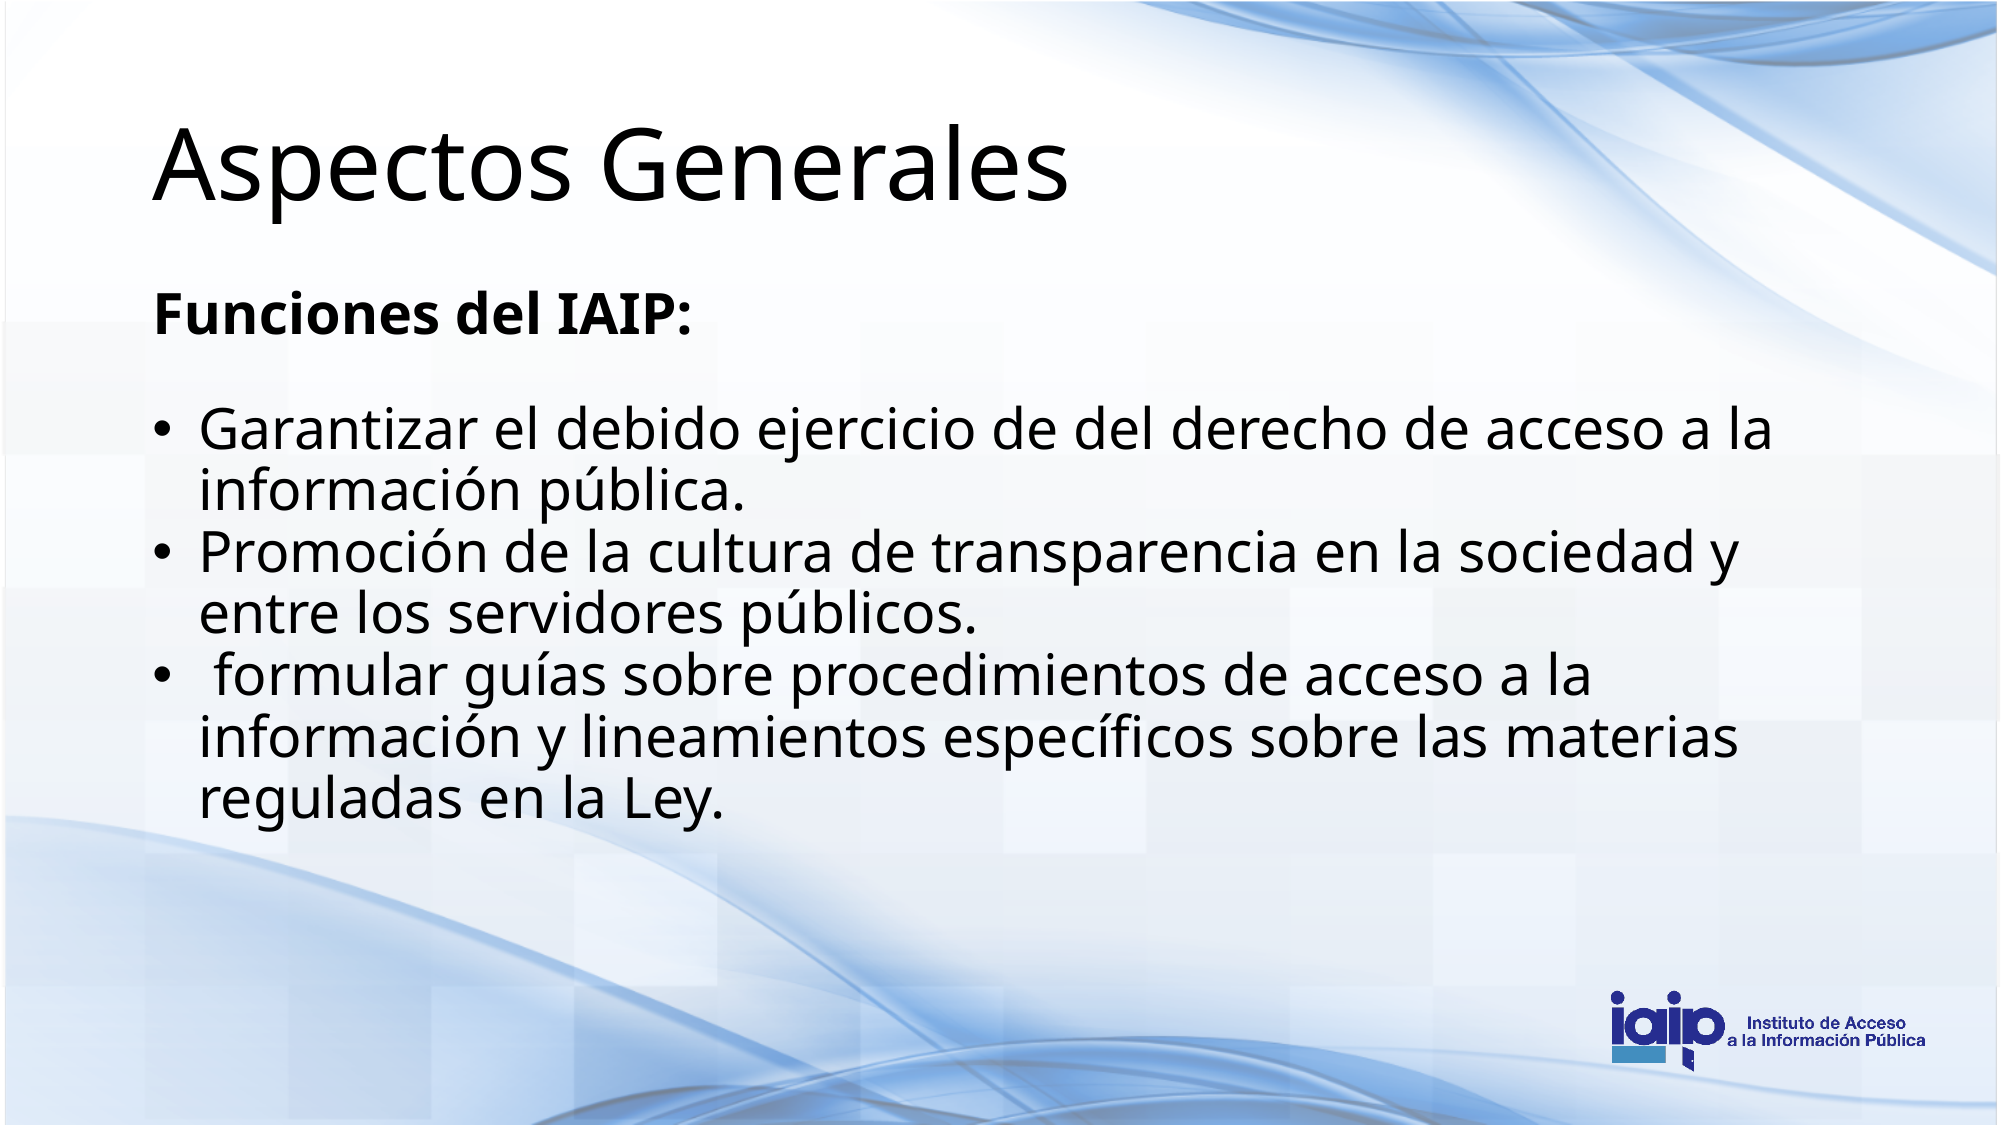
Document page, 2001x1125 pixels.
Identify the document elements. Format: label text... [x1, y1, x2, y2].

picture [3, 2, 2001, 1125]
text_box Funciones del IAIP: Garantizar el debido ejercicio de del derecho de acceso a la información pública. Promoción de la cultura de transparencia en la sociedad y entre los servidores públicos. formular guías sobre procedimientos de acceso a la información y lineamientos específicos sobre las materias reguladas en la Ley. [137, 277, 1863, 839]
title Aspectos Generales [137, 59, 1863, 277]
